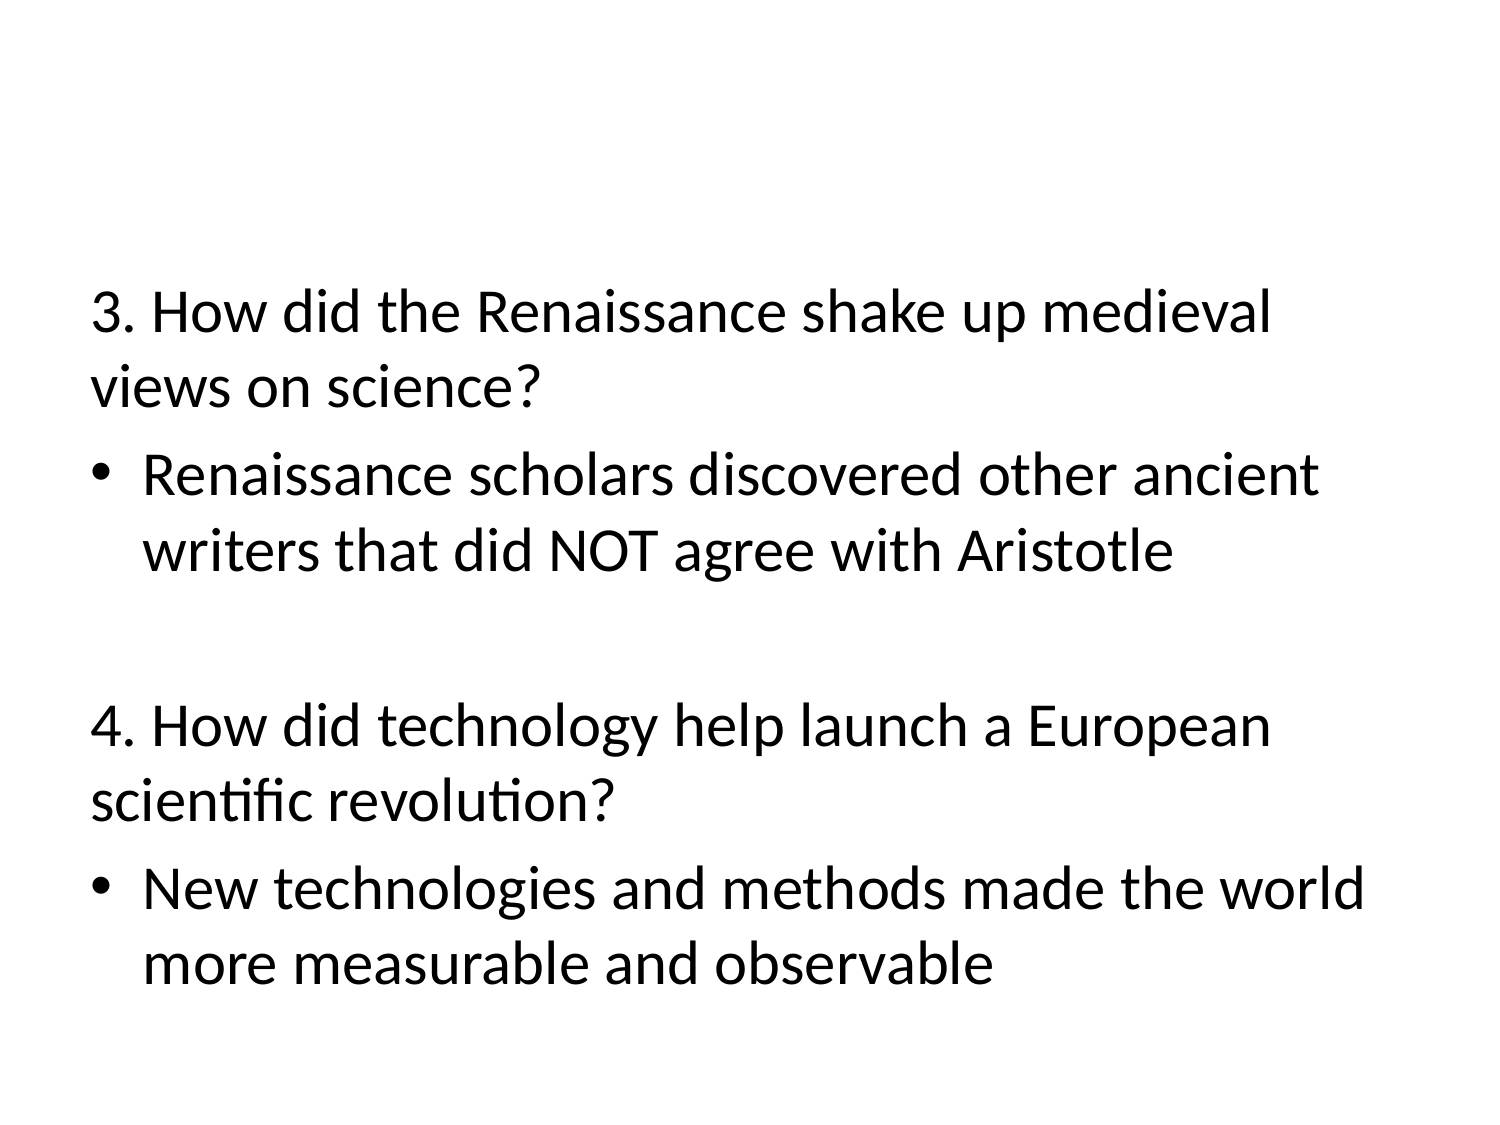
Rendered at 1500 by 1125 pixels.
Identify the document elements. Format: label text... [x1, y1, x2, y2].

list 3. How did the Renaissance shake up medieval views on science? Renaissance scholars discovered other ancient writers that did NOT agree with Aristotle 4. How did technology help launch a European scientific revolution? New technologies and methods made the world more measurable and observable [75, 262, 1425, 1005]
